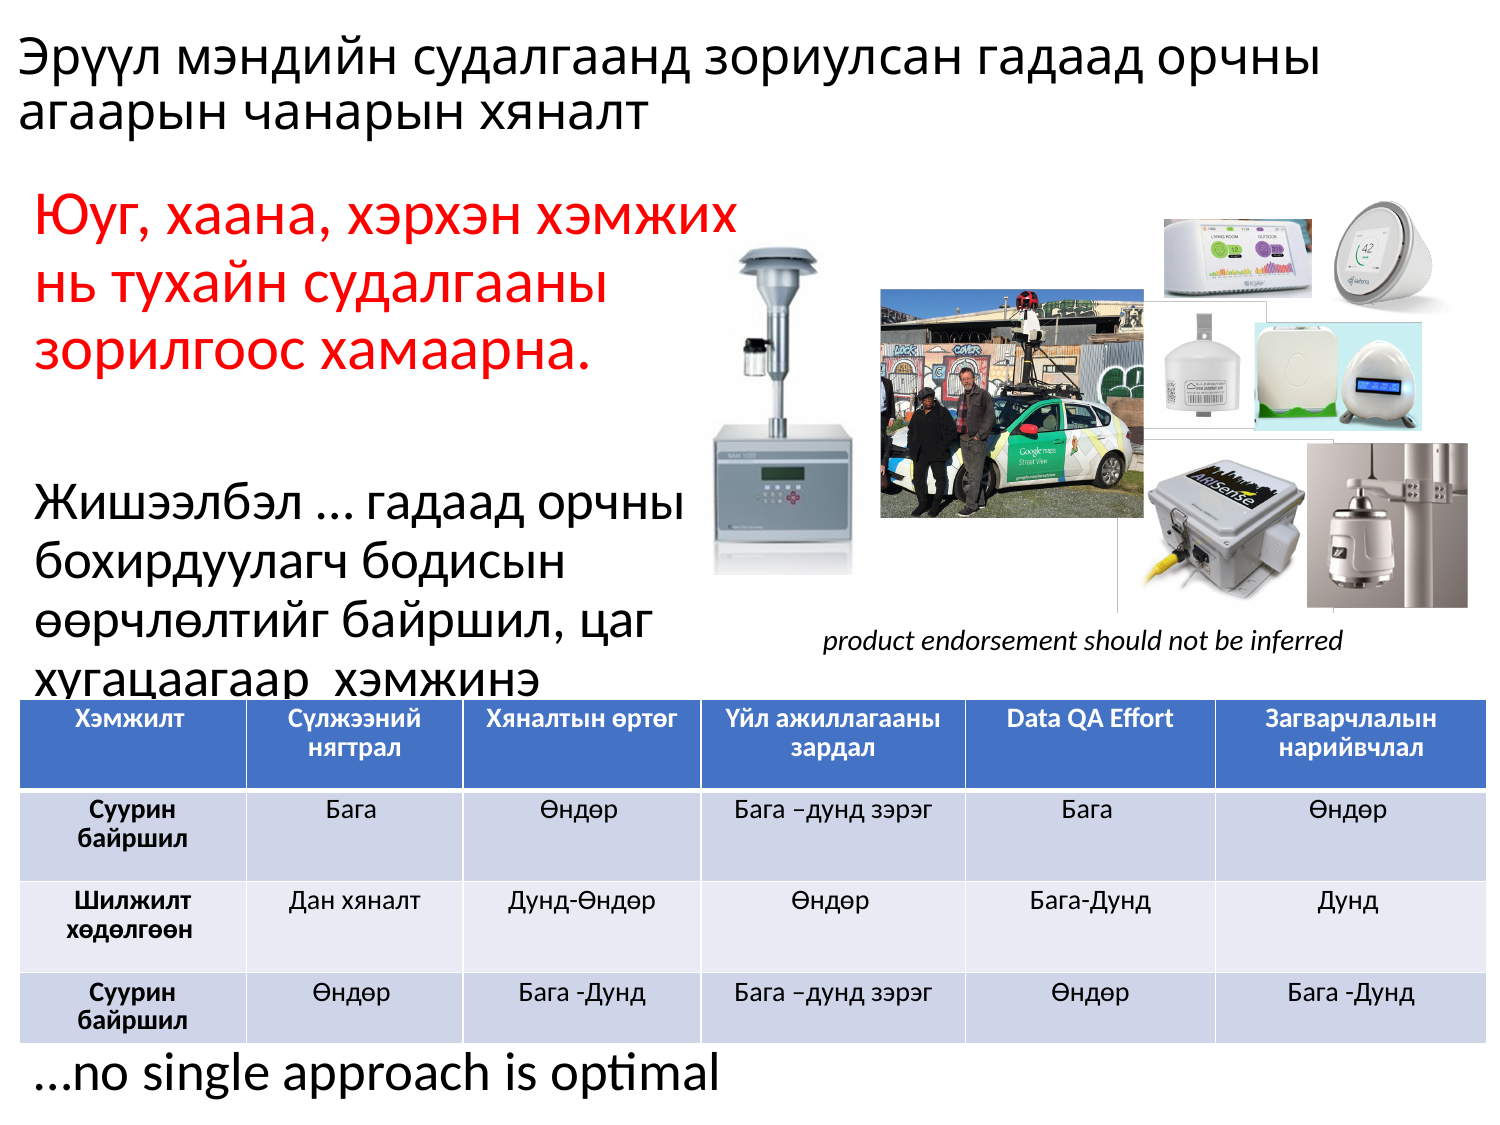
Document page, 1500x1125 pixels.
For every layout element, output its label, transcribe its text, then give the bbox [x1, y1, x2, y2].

picture [695, 198, 1472, 613]
table_cell Өндөр [464, 793, 700, 881]
table_cell Шилжилт хөдөлгөөн [20, 882, 246, 972]
list Юуг, хаана, хэрхэн хэмжих нь тухайн судалгааны зорилгоос хамаарна. Жишээлбэл … гадаад орчны бохирдуулагч бодисын өөрчлөлтийг байршил, цаг хугацаагаар хэмжинэ …no single approach is optimal [19, 1045, 795, 1125]
table_cell Бага –дунд зэрэг [702, 793, 965, 881]
table_cell Дунд [1216, 882, 1486, 972]
table_header Загварчлалын нарийвчлал [1216, 700, 1486, 788]
table_header Сүлжээний нягтрал [247, 700, 462, 788]
text_box product endorsement should not be inferred [808, 613, 1359, 664]
table_header Үйл ажиллагааны зардал [702, 700, 965, 788]
table_cell Өндөр [702, 882, 965, 972]
table_cell Өндөр [247, 973, 462, 1043]
table_cell Бага [966, 793, 1215, 881]
table_cell Бага –дунд зэрэг [702, 973, 965, 1043]
table_cell Суурин байршил [20, 793, 246, 881]
table_cell Өндөр [966, 973, 1215, 1043]
title Эрүүл мэндийн судалгаанд зориулсан гадаад орчны агаарын чанарын хяналт [3, 23, 1500, 149]
table_cell Бага [247, 793, 462, 881]
table_header Хяналтын өртөг [464, 700, 700, 788]
table_cell Суурин байршил [20, 973, 246, 1043]
table_cell Бага-Дунд [966, 882, 1215, 972]
list Юуг, хаана, хэрхэн хэмжих нь тухайн судалгааны зорилгоос хамаарна. Жишээлбэл … гадаад орчны бохирдуулагч бодисын өөрчлөлтийг байршил, цаг хугацаагаар хэмжинэ …no single approach is optimal [19, 172, 795, 699]
table_cell Дунд-Өндөр [464, 882, 700, 972]
table_cell Бага -Дунд [1216, 973, 1486, 1043]
table_header Хэмжилт [20, 700, 246, 788]
table_cell Бага -Дунд [464, 973, 700, 1043]
table_cell Дан хяналт [247, 882, 462, 972]
table_header Data QA Effort [966, 700, 1215, 788]
table_cell Өндөр [1216, 793, 1486, 881]
